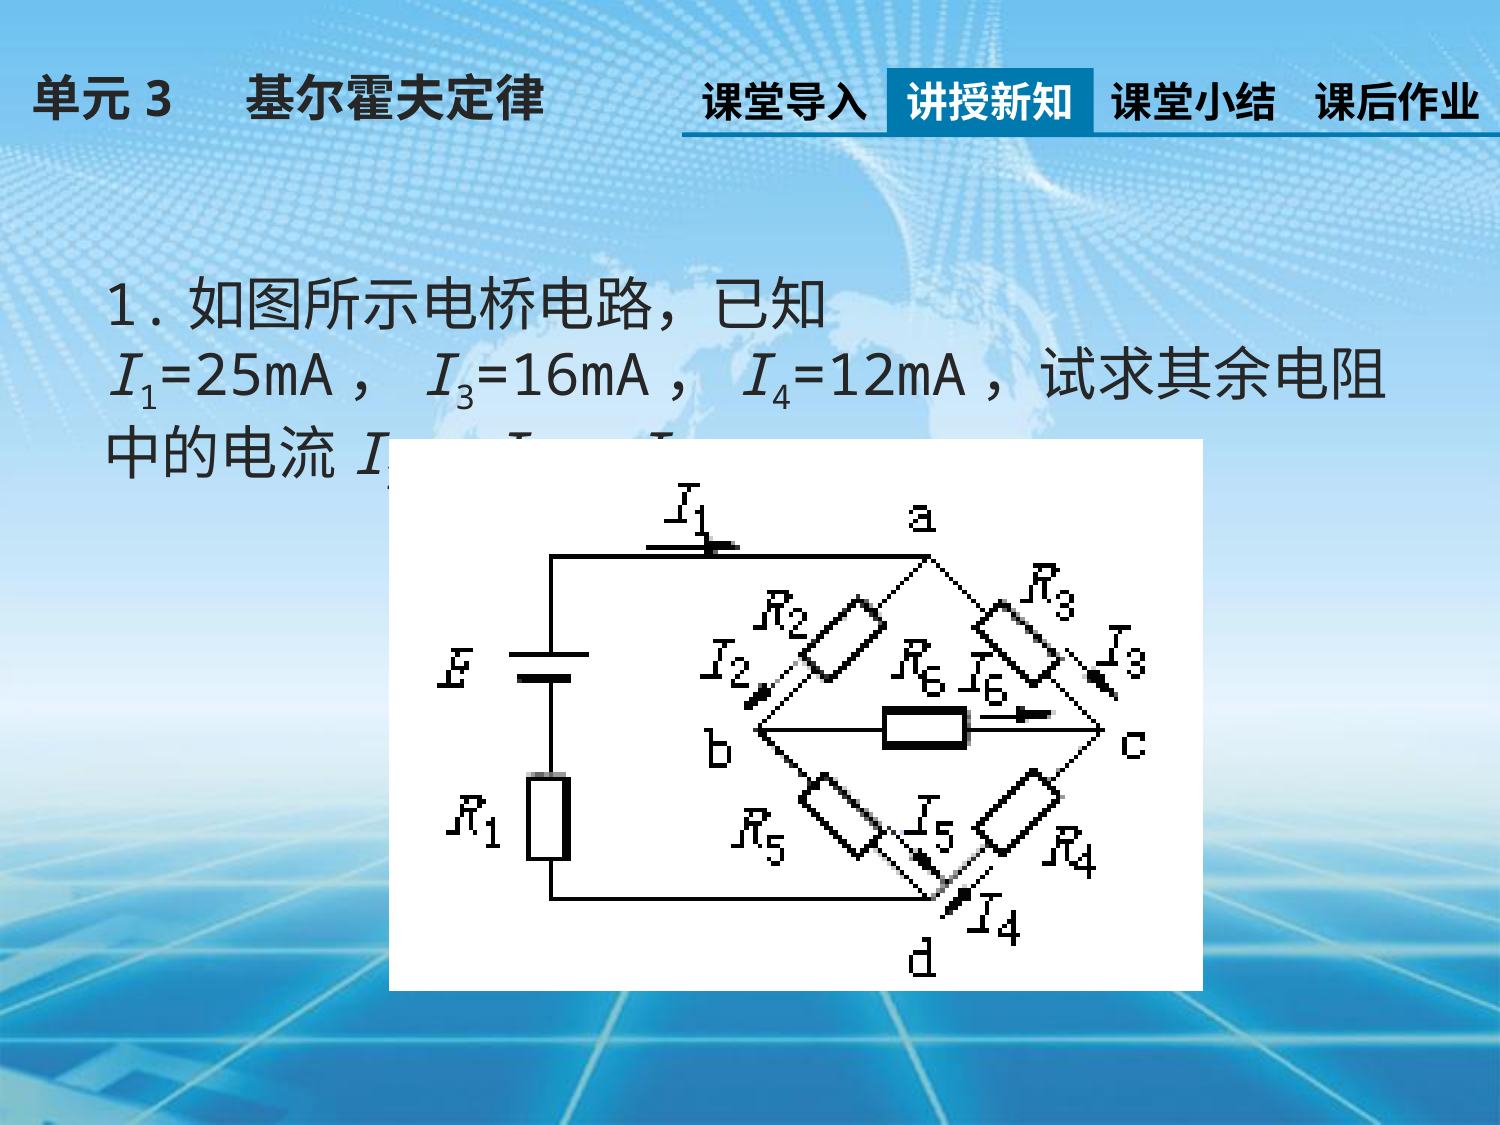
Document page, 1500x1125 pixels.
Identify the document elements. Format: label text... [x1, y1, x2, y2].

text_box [389, 439, 1203, 991]
text_box 1.如图所示电桥电路，已知I1=25mA，I3=16mA，I4=12mA，试求其余电阻中的电流I2、I5、I6。 [88, 259, 1422, 504]
picture [0, 0, 1500, 1125]
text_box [16, 59, 1500, 135]
